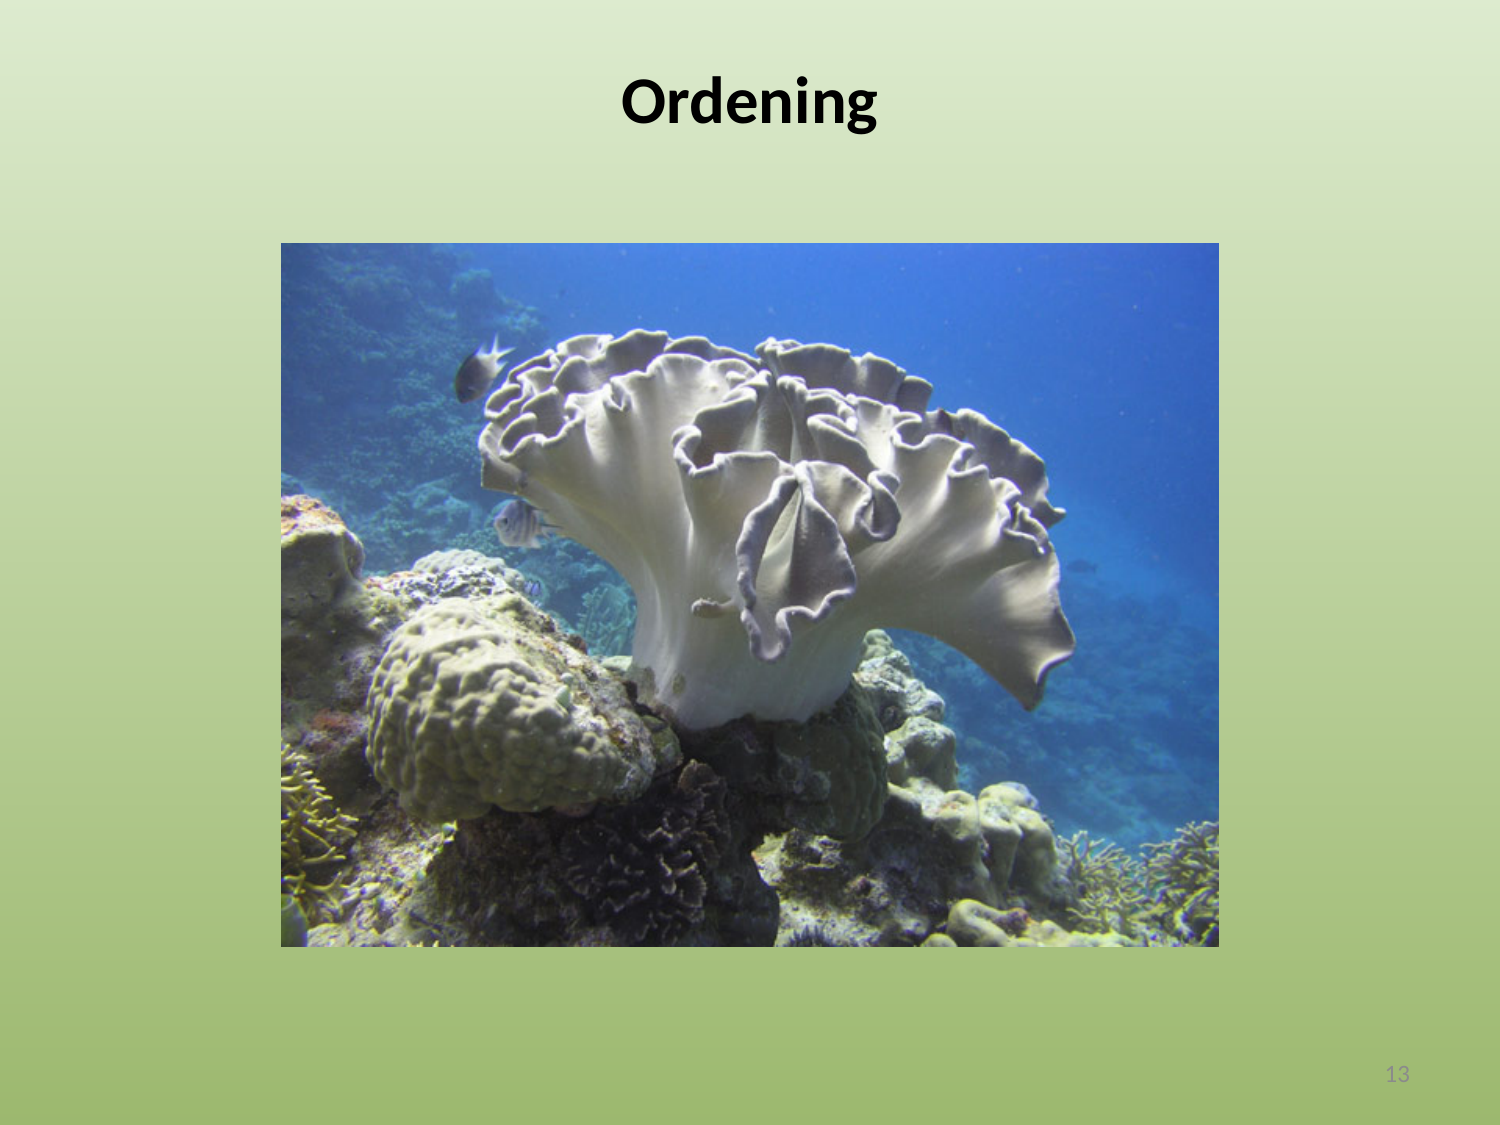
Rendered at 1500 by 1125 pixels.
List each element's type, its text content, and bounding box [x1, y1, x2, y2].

title Ordening [75, 45, 1425, 149]
slide_number 13 [1074, 1042, 1425, 1103]
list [281, 242, 1219, 947]
